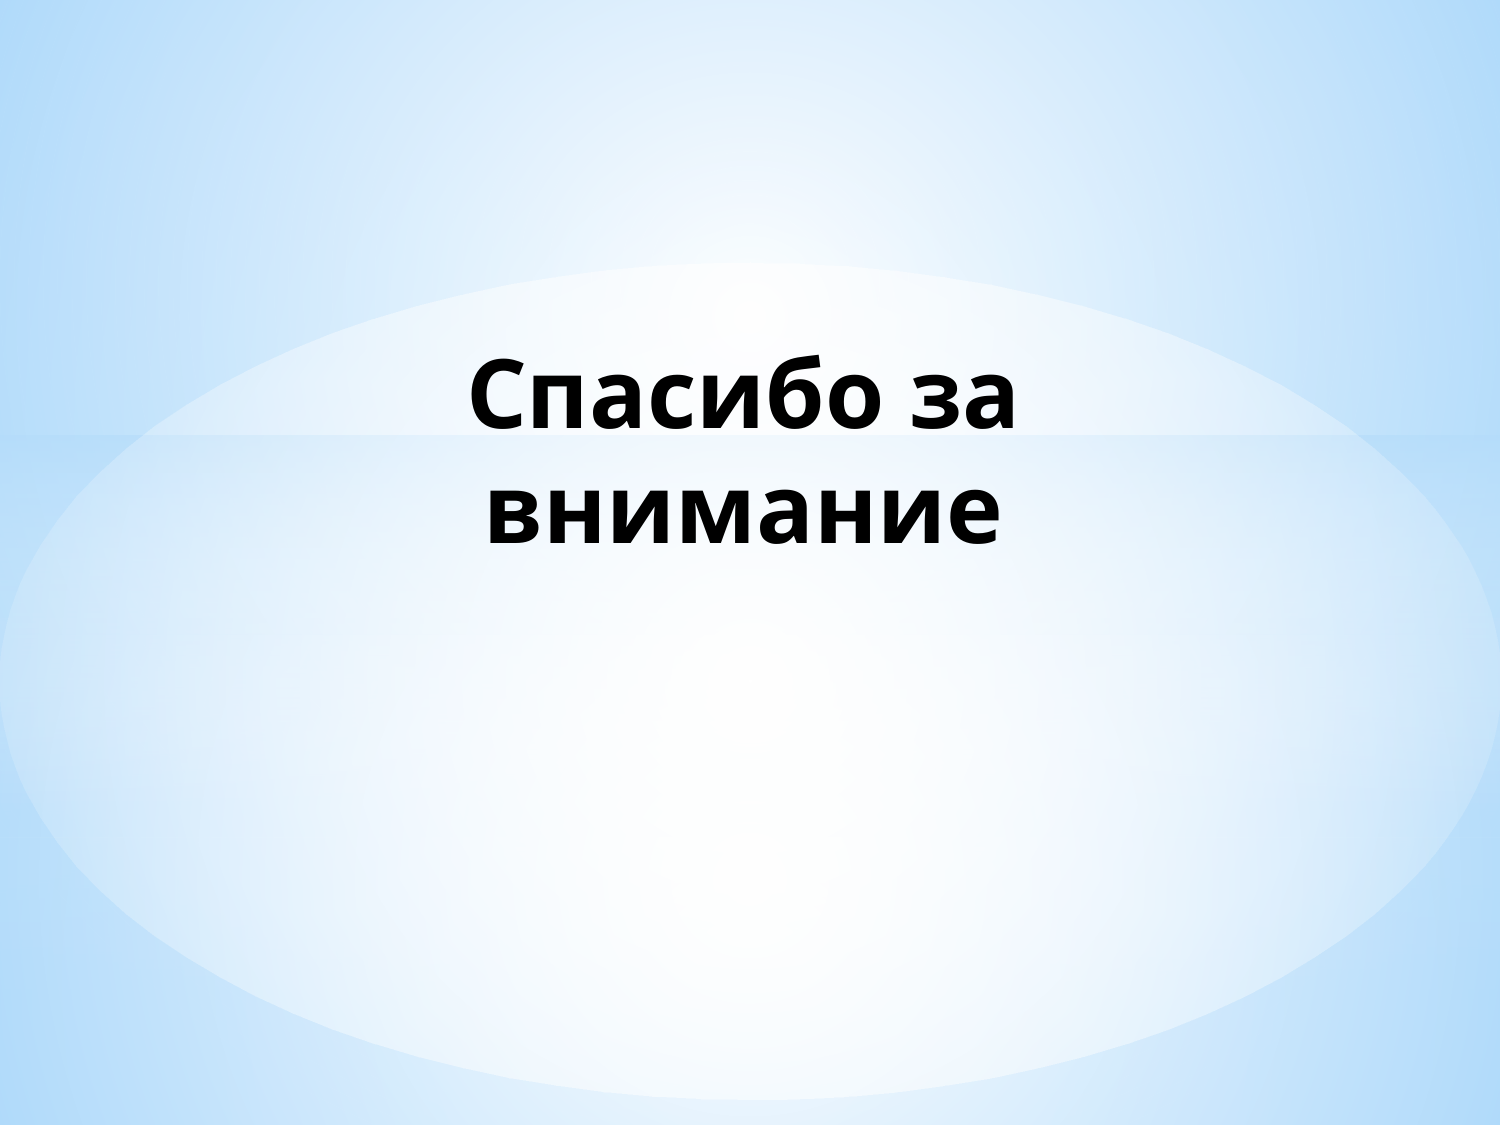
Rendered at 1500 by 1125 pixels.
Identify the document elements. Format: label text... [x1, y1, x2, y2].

title Спасибо за внимание [253, 172, 1233, 571]
